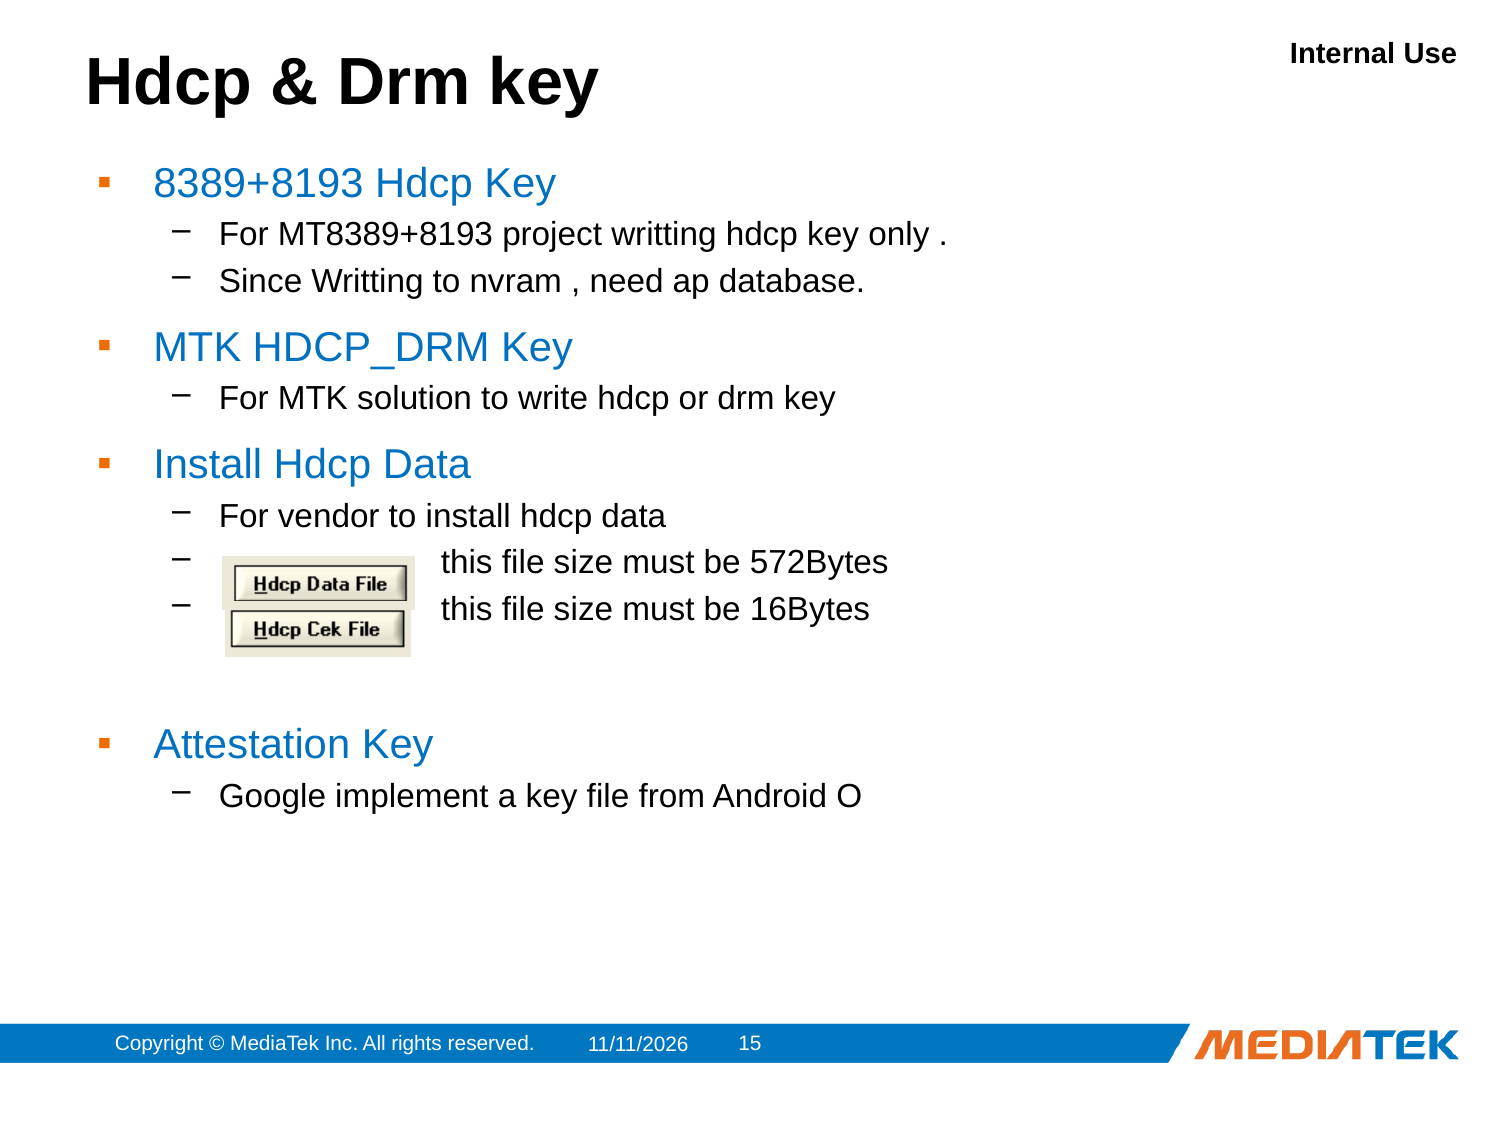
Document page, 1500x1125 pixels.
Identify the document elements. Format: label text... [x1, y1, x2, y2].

title Hdcp & Drm key [70, 23, 1442, 132]
picture [789, 1023, 1459, 1063]
list 8389+8193 Hdcp Key For MT8389+8193 project writting hdcp key only . Since Writting to nvram , need ap database. MTK HDCP_DRM Key For MTK solution to write hdcp or drm key Install Hdcp Data For vendor to install hdcp data this file size must be 572Bytes this file size must be 16Bytes Attestation Key Google implement a key file from Android O [81, 147, 1454, 1009]
picture [222, 555, 415, 657]
slide_number 14 [711, 1022, 789, 1090]
footer Copyright © MediaTek Inc. All rights reserved. [99, 1022, 573, 1090]
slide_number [573, 1022, 711, 1090]
picture [0, 1023, 99, 1063]
